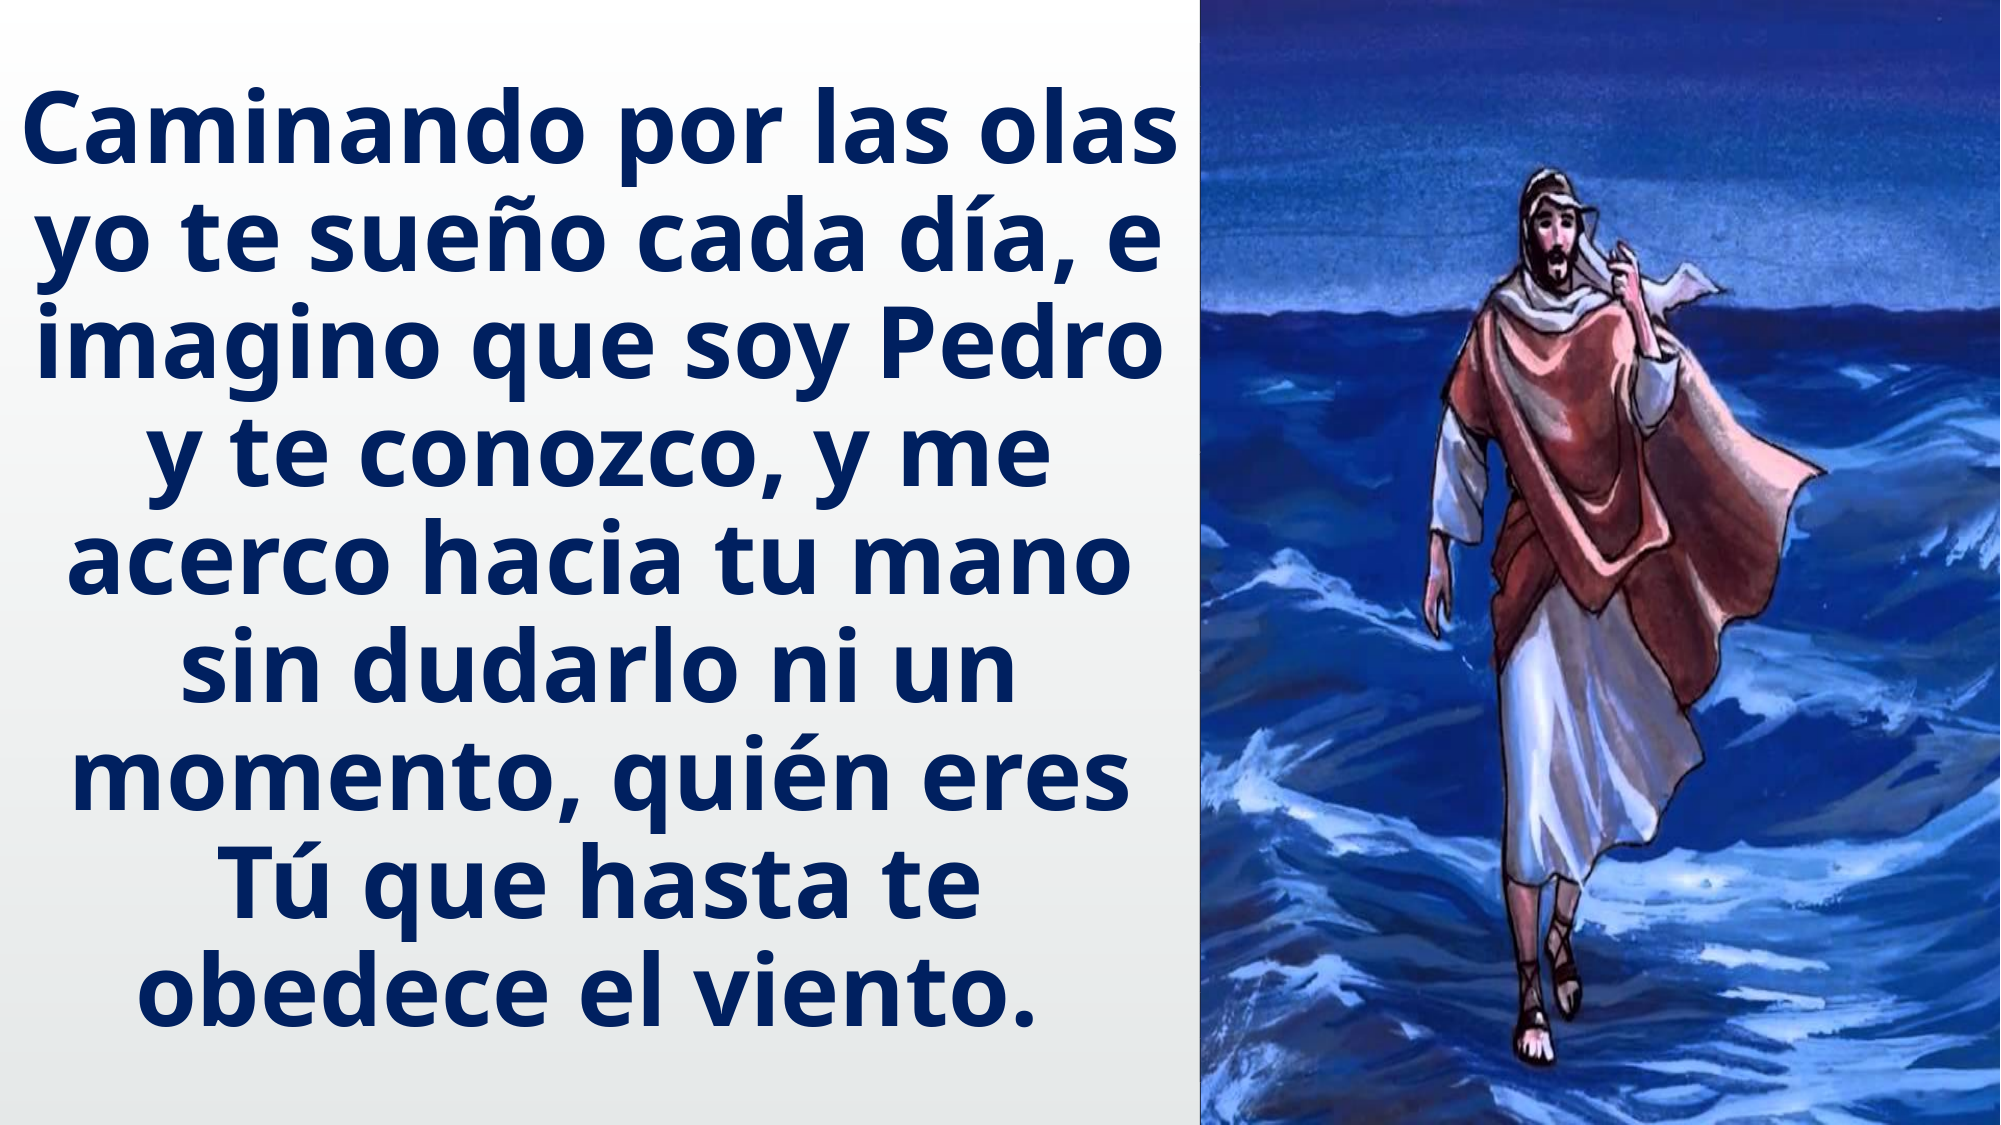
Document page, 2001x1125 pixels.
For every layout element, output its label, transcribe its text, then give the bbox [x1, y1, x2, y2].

title Caminando por las olas yo te sueño cada día, e imagino que soy Pedro y te conozco, y me acerco hacia tu mano sin dudarlo ni un momento, quién eres Tú que hasta te obedece el viento. [0, 0, 1200, 1125]
picture [1200, 0, 2000, 1125]
